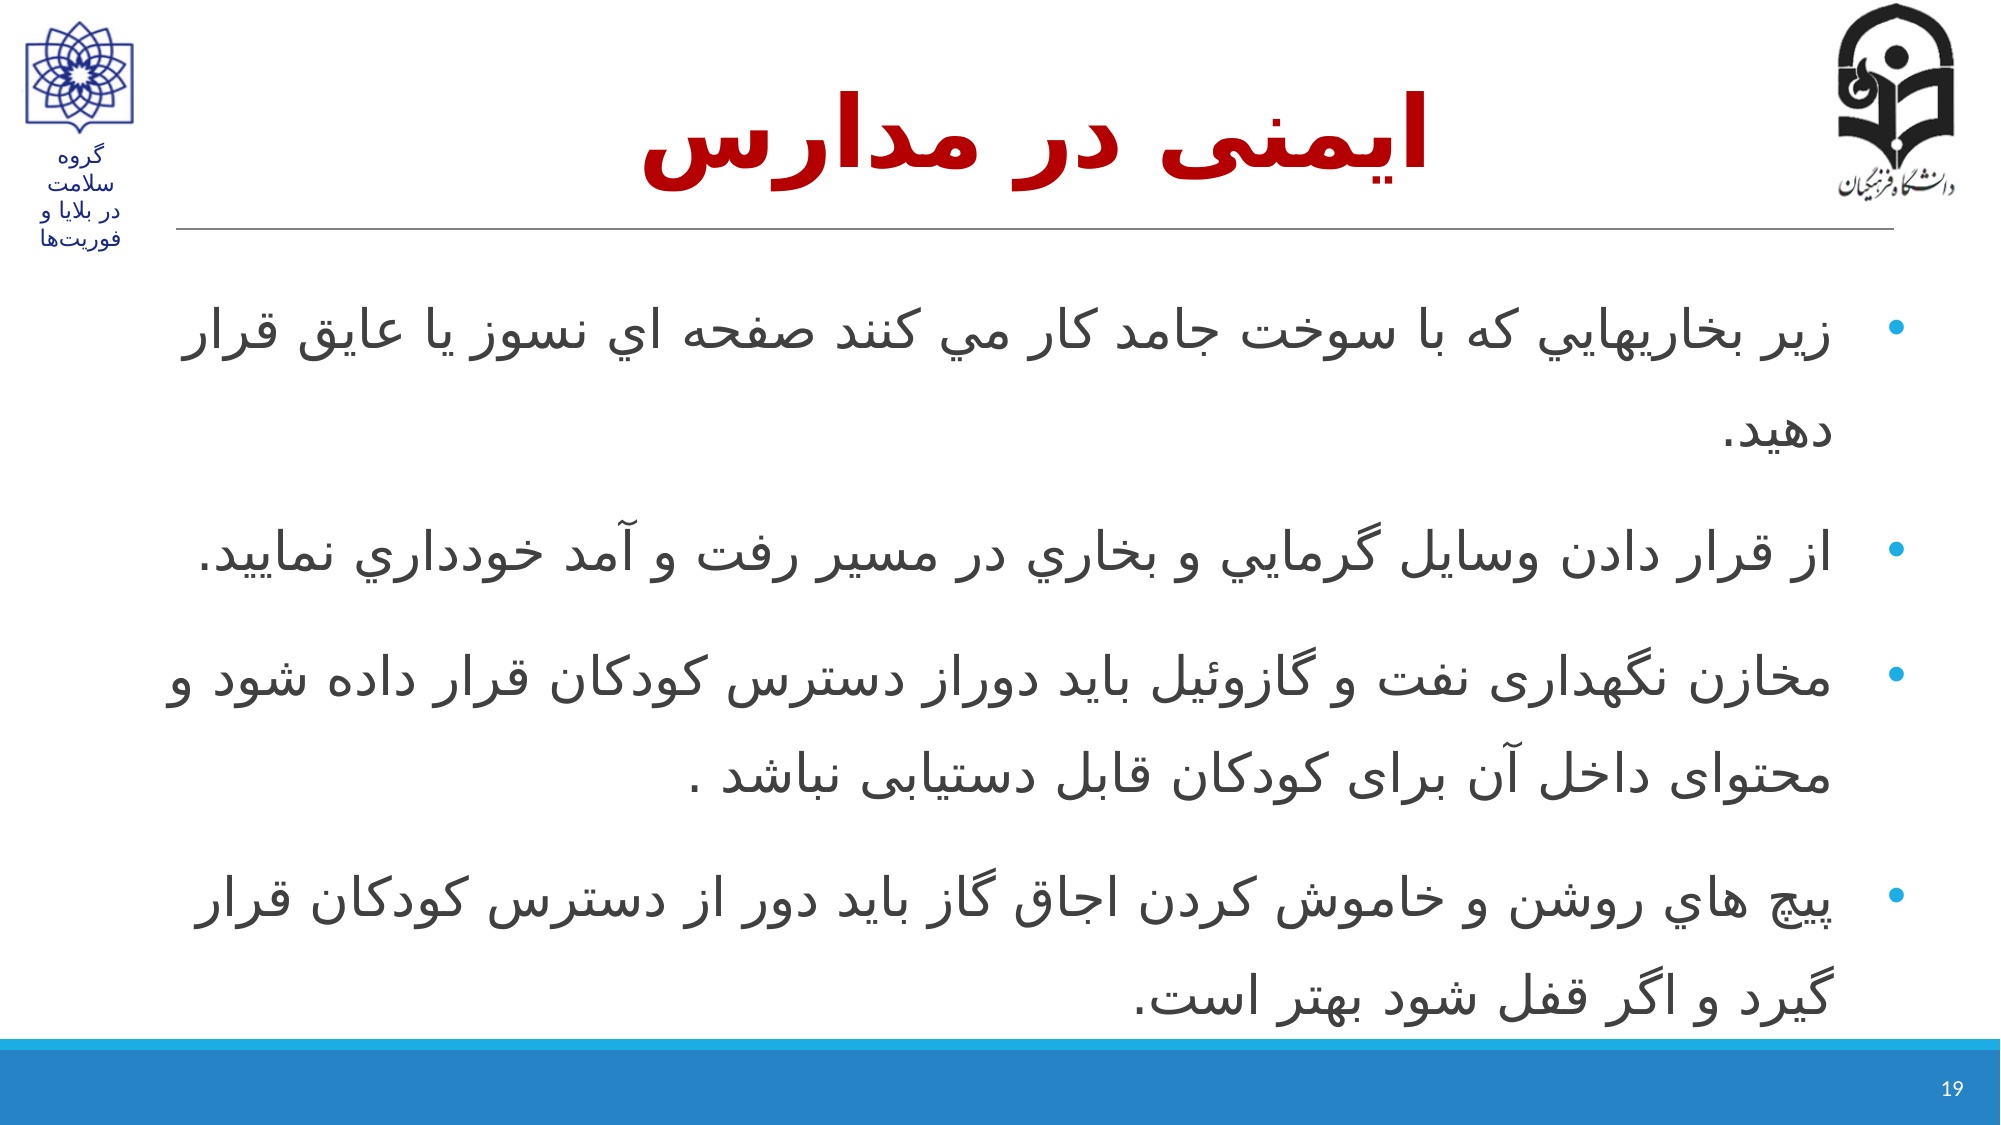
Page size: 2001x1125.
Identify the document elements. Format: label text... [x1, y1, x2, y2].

list زير بخاريهايي كه با سوخت جامد كار مي كنند صفحه اي نسوز يا عايق قرار دهيد. از قرار دادن وسايل گرمايي و بخاري در مسير رفت و آمد خودداري نماييد. مخازن نگهداری نفت و گازوئيل بايد دوراز دسترس کودکان قرار داده شود و محتوای داخل آن برای کودکان قابل دستيابی نباشد . پيچ هاي روشن و خاموش كردن اجاق گاز بايد دور از دسترس كودكان قرار گيرد و اگر قفل شود بهتر است. [168, 254, 1946, 1047]
picture [21, 18, 140, 137]
picture [1792, 0, 2000, 208]
slide_number 19 [1910, 1054, 1980, 1120]
title ایمنی در مدارس [177, 47, 1895, 227]
